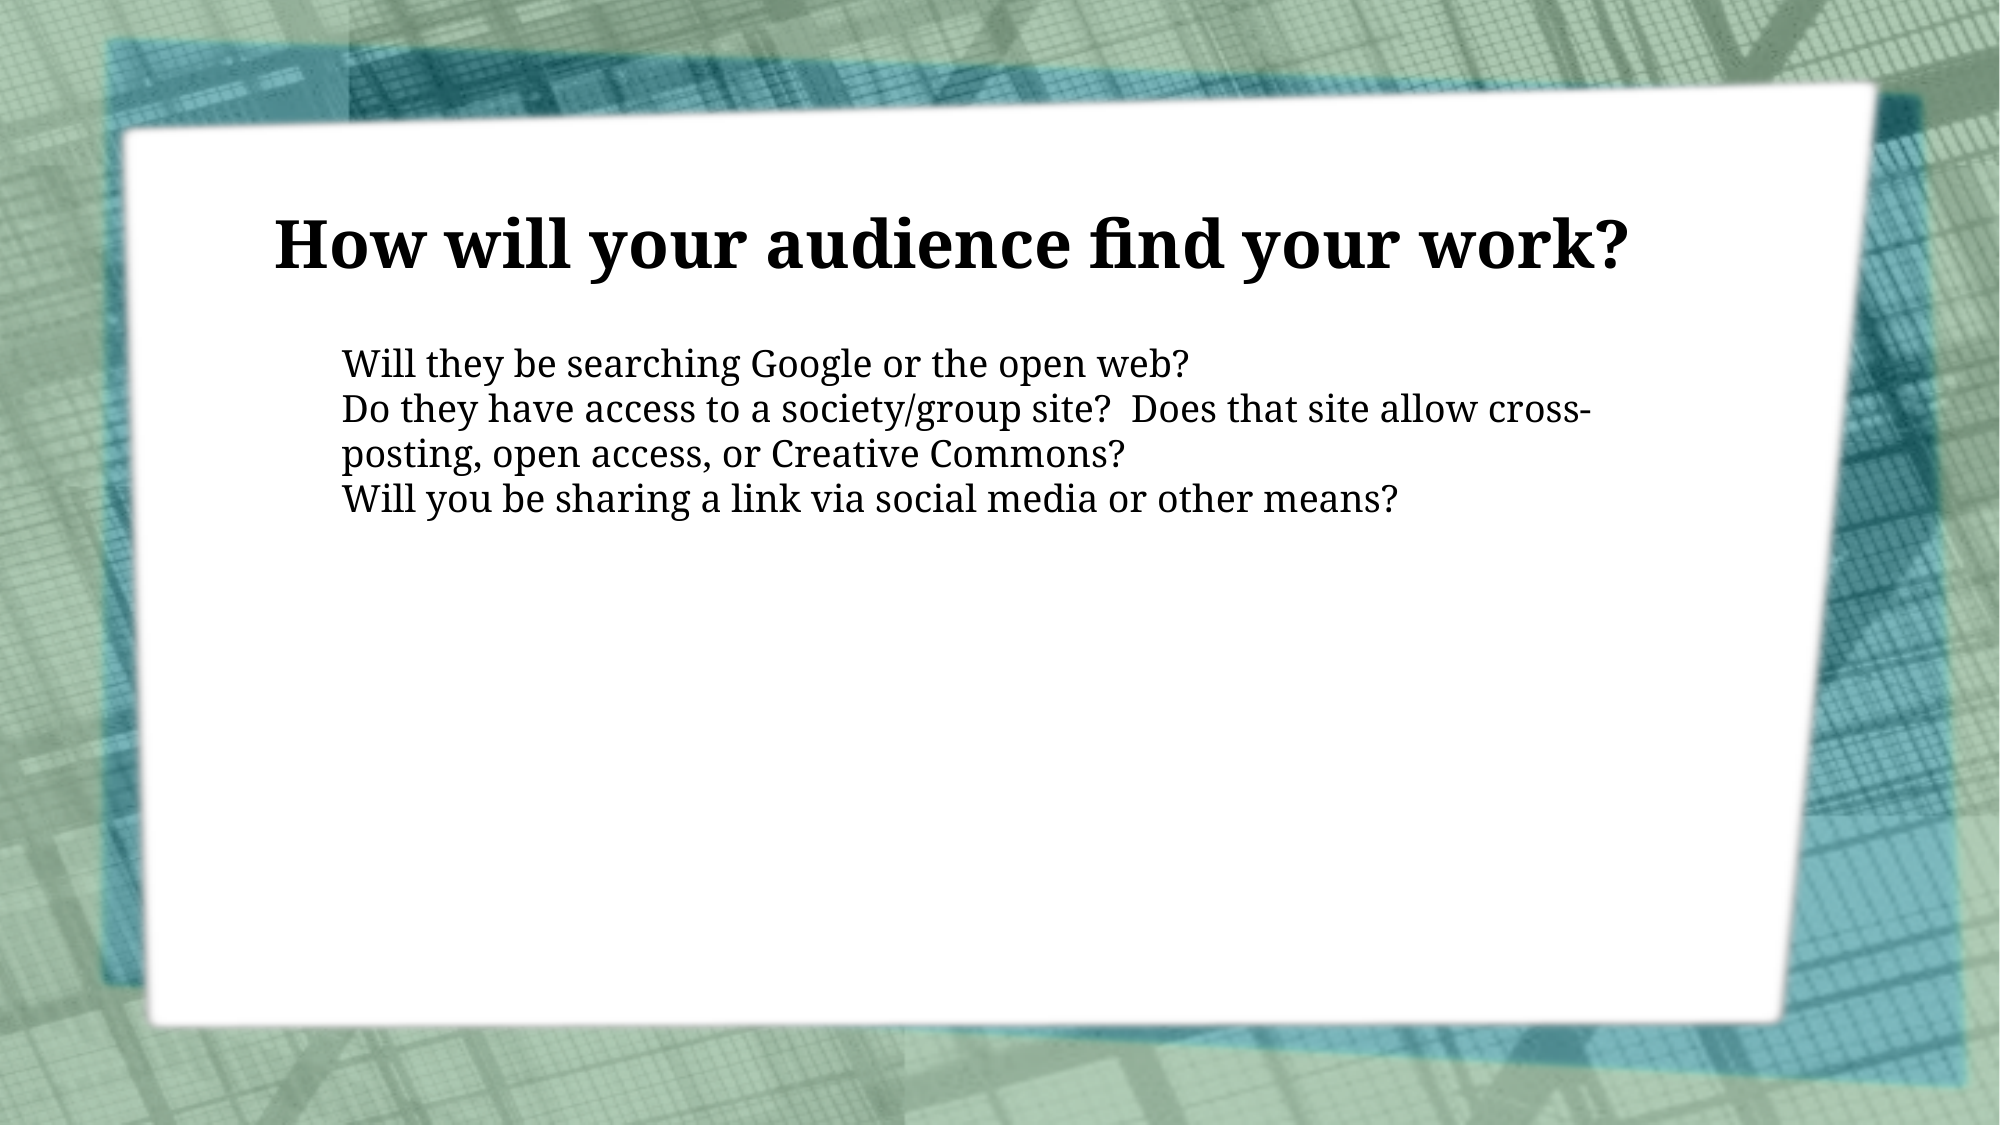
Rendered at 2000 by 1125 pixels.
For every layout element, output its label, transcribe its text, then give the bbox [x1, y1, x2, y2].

text_box Will they be searching Google or the open web? Do they have access to a society/group site? Does that site allow cross-posting, open access, or Creative Commons? Will you be sharing a link via social media or other means? [326, 332, 1726, 573]
picture [0, 0, 2000, 1125]
title How will your audience find your work? [168, 0, 1739, 291]
